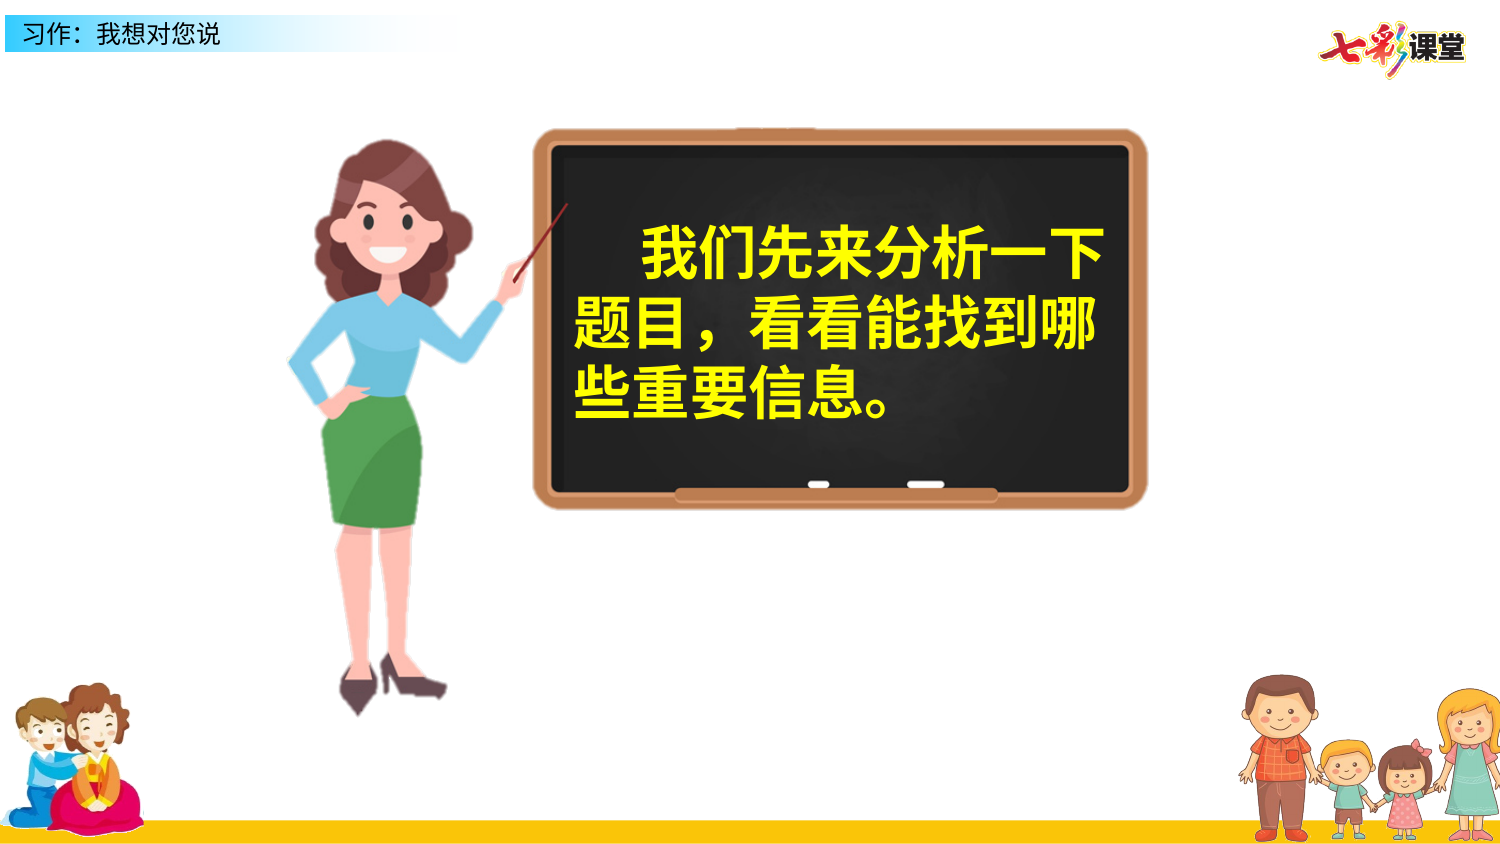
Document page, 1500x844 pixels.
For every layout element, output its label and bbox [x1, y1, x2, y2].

picture [1316, 20, 1468, 80]
picture [0, 672, 144, 844]
picture [185, 78, 1500, 844]
